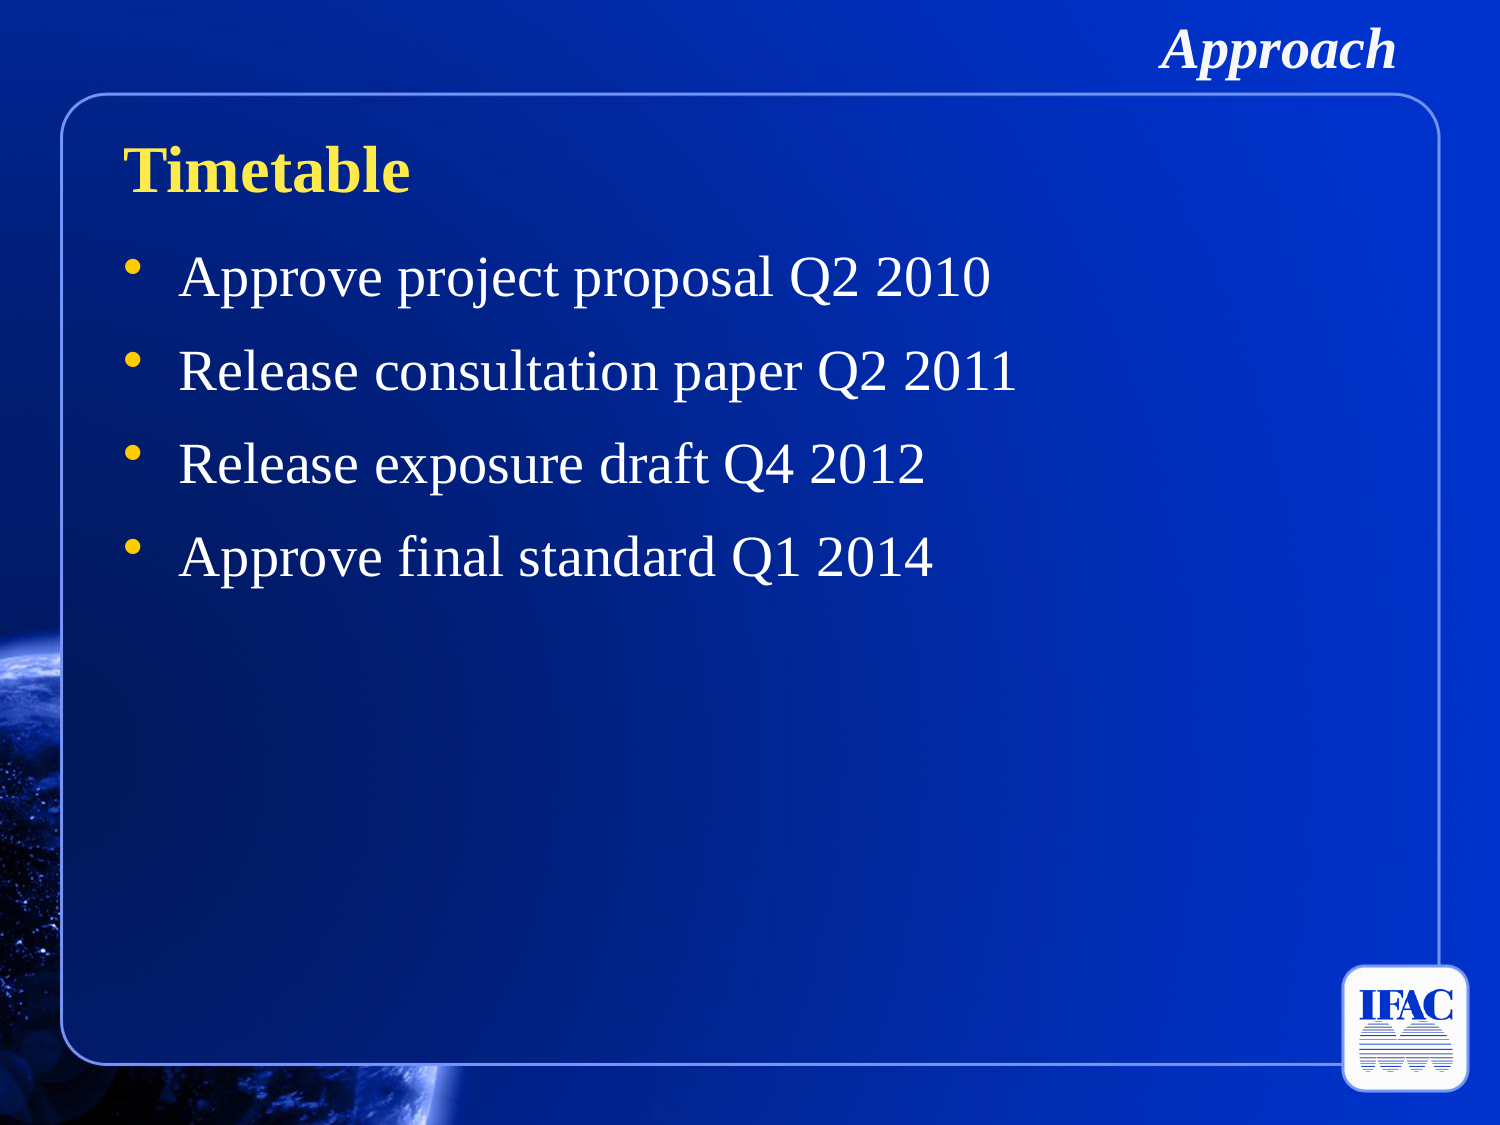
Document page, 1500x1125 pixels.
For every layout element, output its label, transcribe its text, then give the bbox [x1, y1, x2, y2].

picture [0, 0, 1500, 1125]
title Approach [149, 0, 1414, 92]
list Approve project proposal Q2 2010 Release consultation paper Q2 2011 Release exposure draft Q4 2012 Approve final standard Q1 2014 [107, 230, 1411, 1048]
list Timetable [107, 118, 1411, 215]
